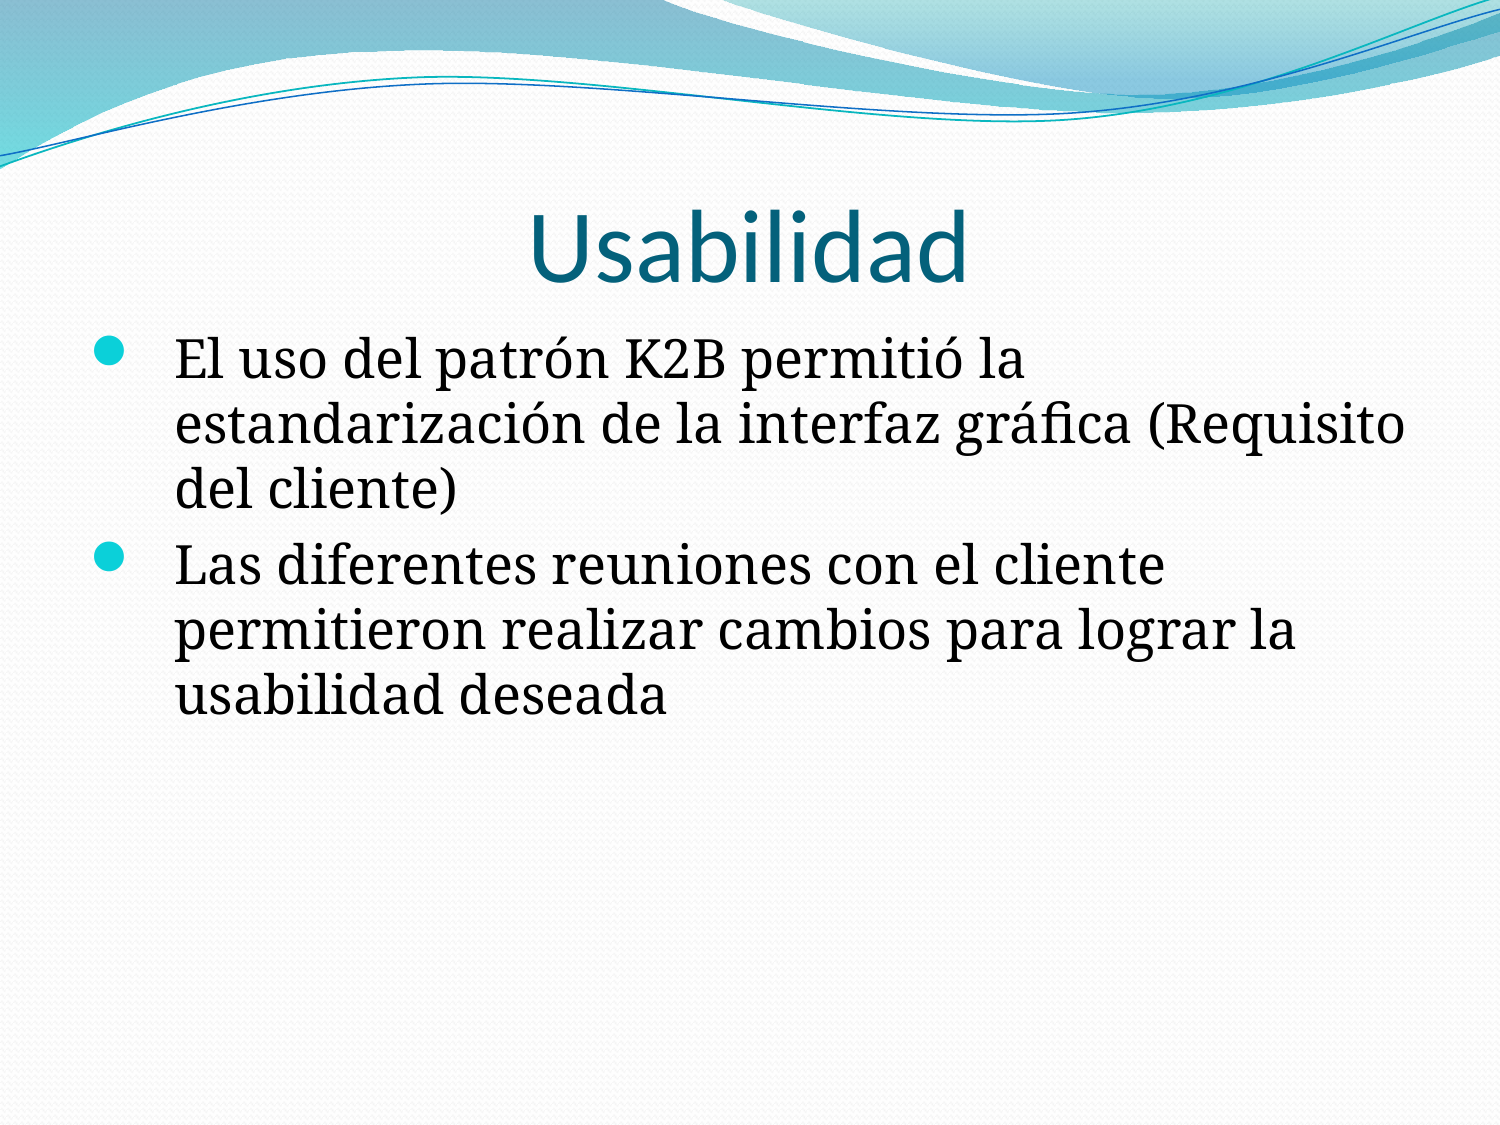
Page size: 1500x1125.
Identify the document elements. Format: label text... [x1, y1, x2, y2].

title Usabilidad [75, 115, 1425, 303]
list El uso del patrón K2B permitió la estandarización de la interfaz gráfica (Requisito del cliente) Las diferentes reuniones con el cliente permitieron realizar cambios para lograr la usabilidad deseada [75, 317, 1425, 1038]
